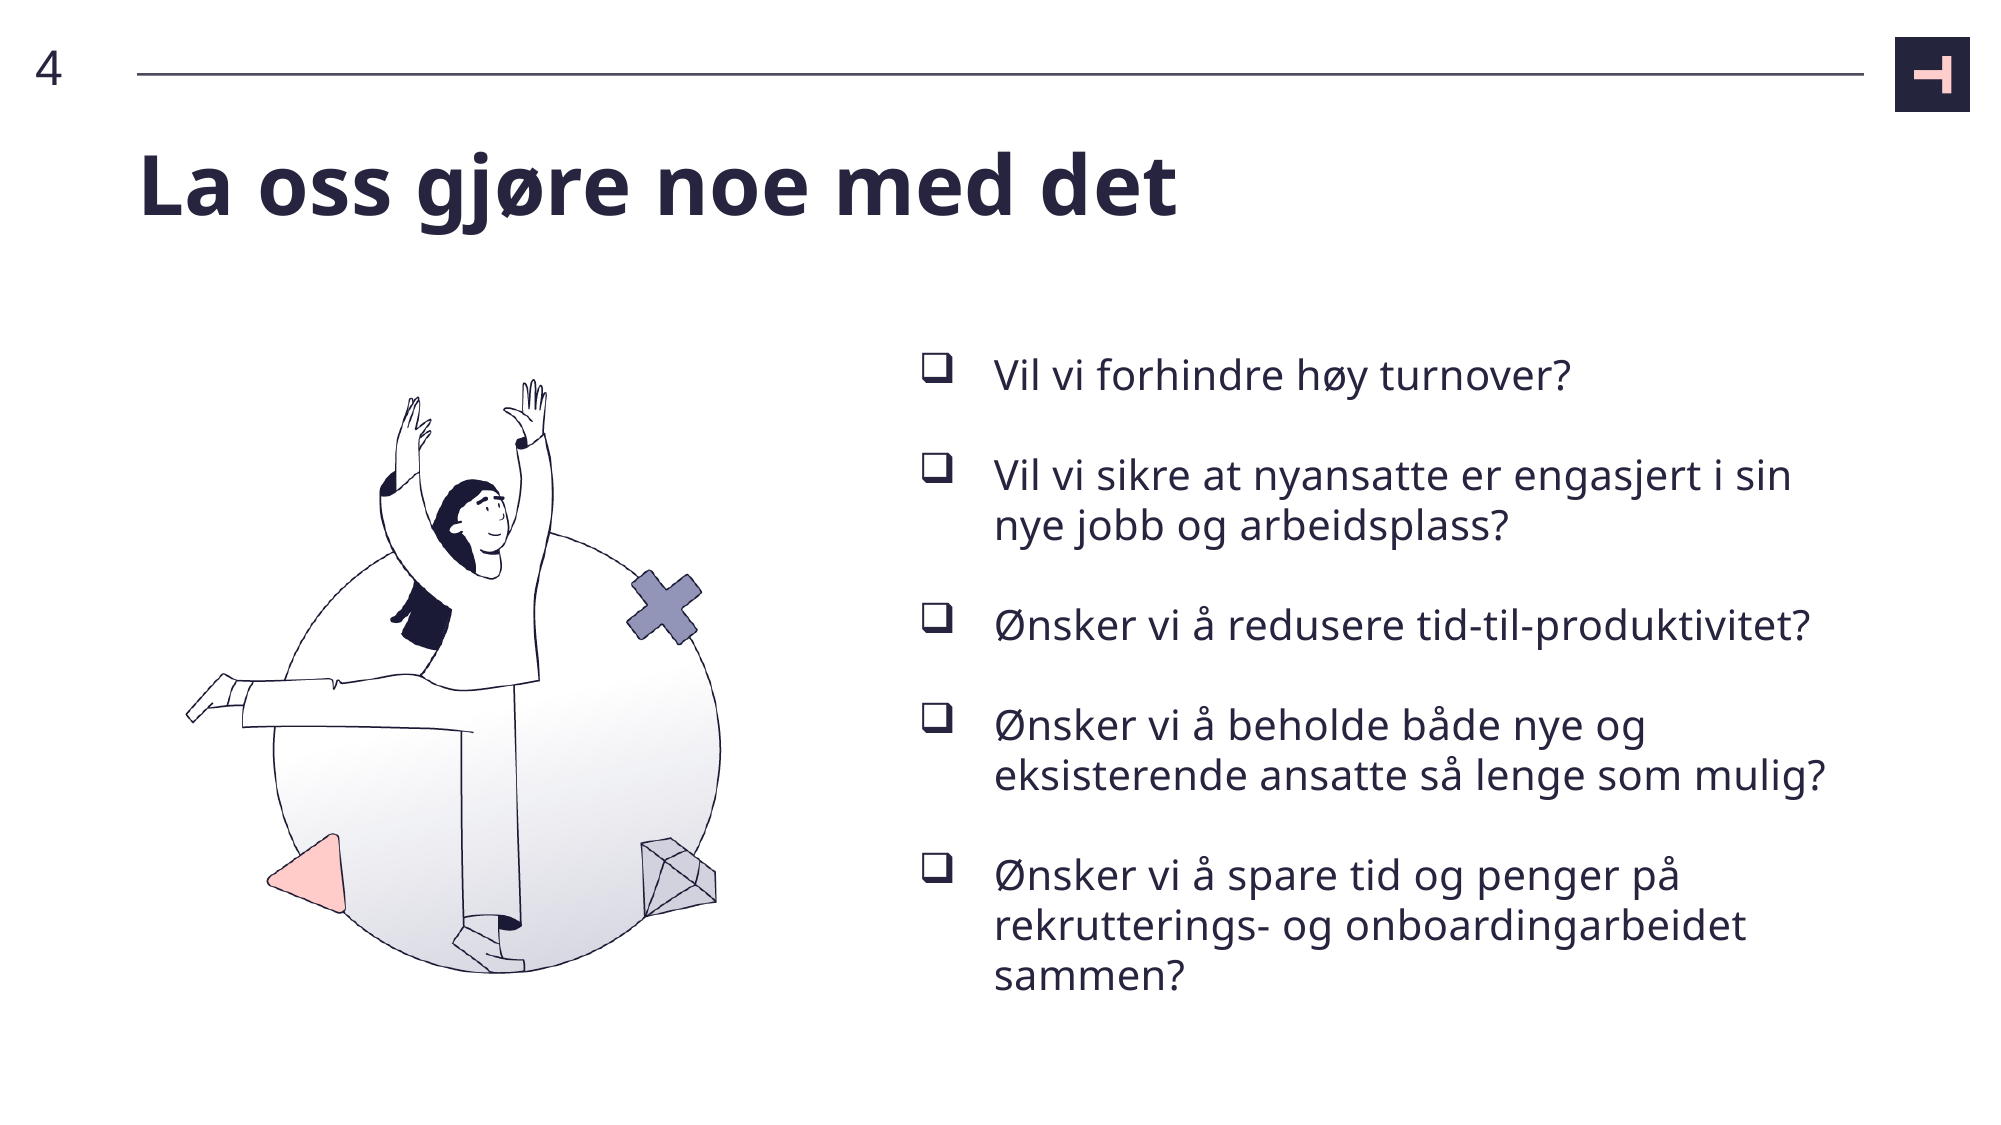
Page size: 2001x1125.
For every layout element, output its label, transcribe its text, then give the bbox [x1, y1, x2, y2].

picture [1895, 37, 1970, 112]
picture [105, 348, 757, 1000]
list La oss gjøre noe med det [137, 194, 1283, 298]
slide_number 4 [35, 35, 138, 96]
list Vil vi forhindre høy turnover? Vil vi sikre at nyansatte er engasjert i sin nye jobb og arbeidsplass? Ønsker vi å redusere tid-til-produktivitet? Ønsker vi å beholde både nye og eksisterende ansatte så lenge som mulig? Ønsker vi å spare tid og penger på rekrutterings- og onboardingarbeidet sammen? [918, 348, 1877, 1000]
